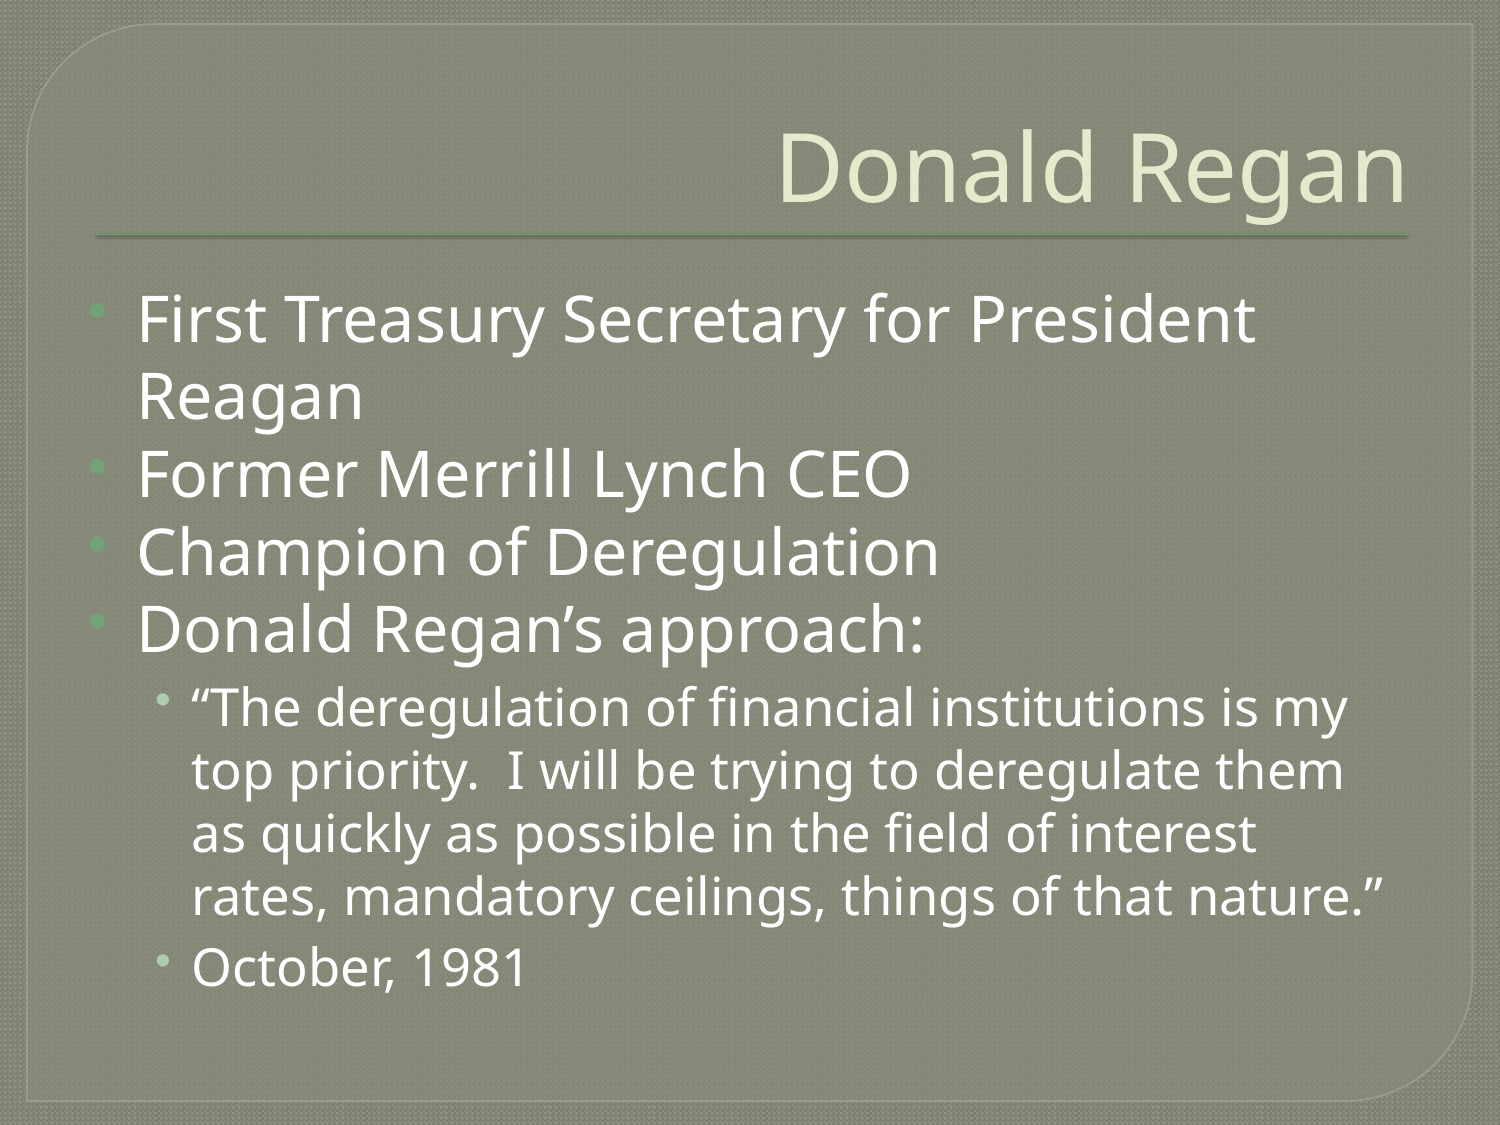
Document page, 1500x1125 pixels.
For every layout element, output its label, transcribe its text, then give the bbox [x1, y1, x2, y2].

title Donald Regan [75, 41, 1425, 230]
list First Treasury Secretary for President Reagan Former Merrill Lynch CEO Champion of Deregulation Donald Regan’s approach: “The deregulation of financial institutions is my top priority. I will be trying to deregulate them as quickly as possible in the field of interest rates, mandatory ceilings, things of that nature.” October, 1981 [75, 270, 1425, 1013]
